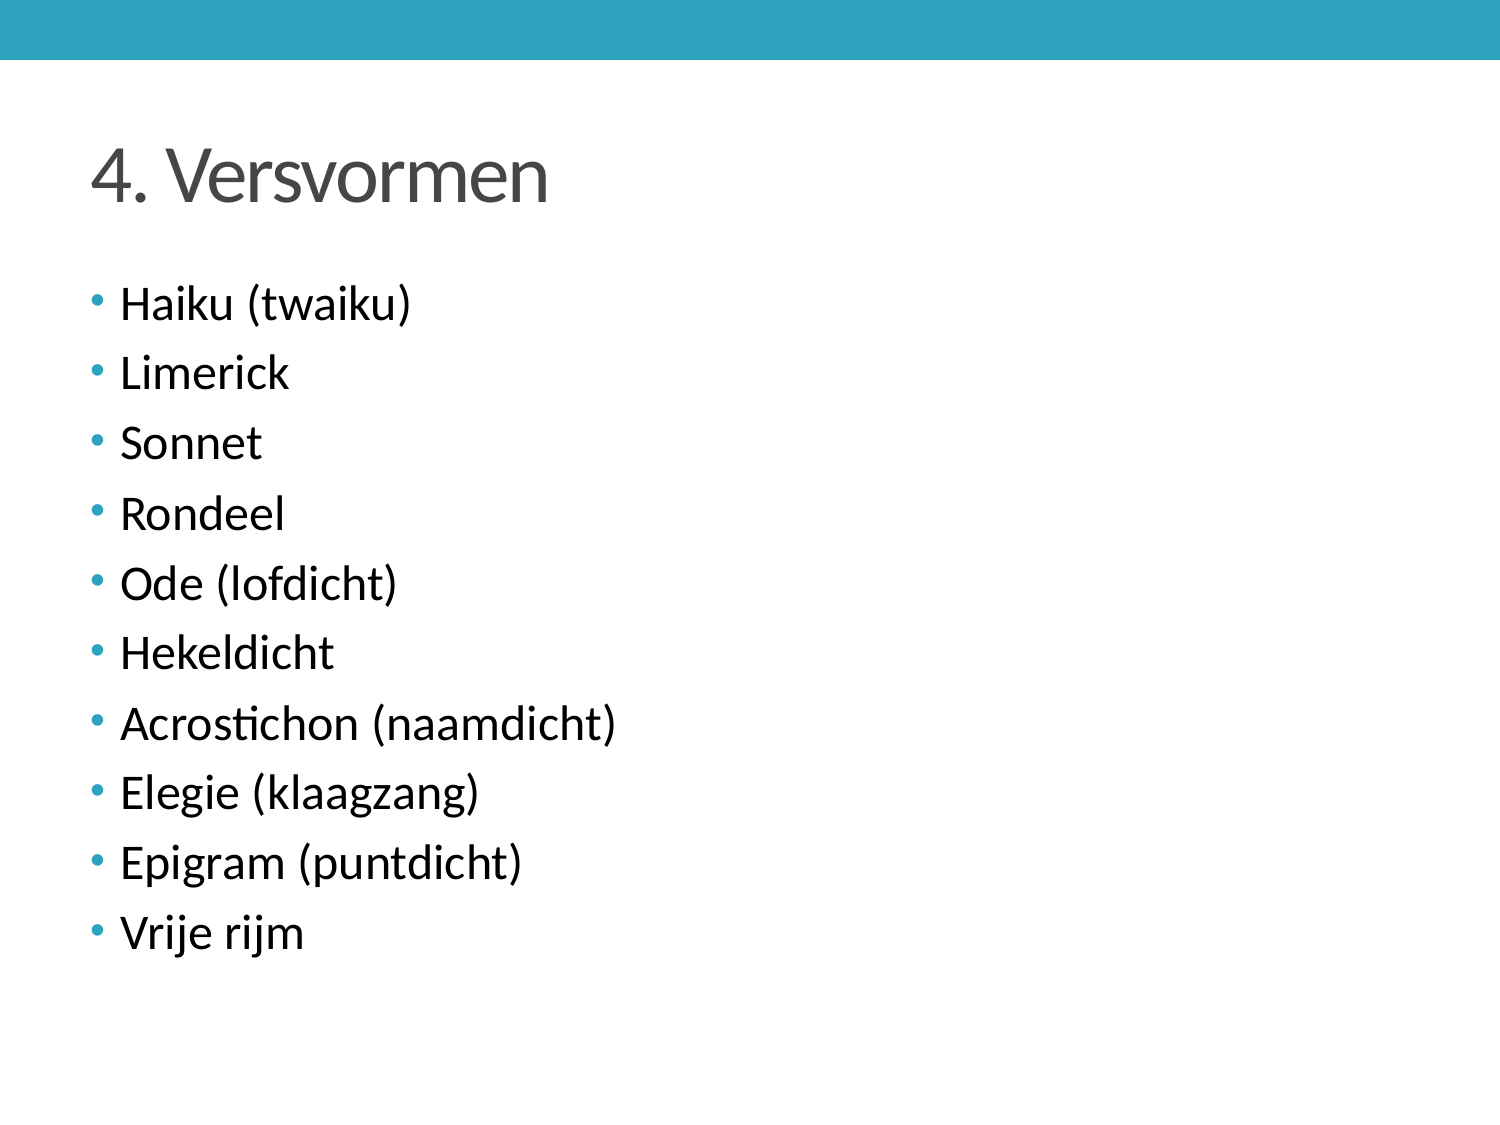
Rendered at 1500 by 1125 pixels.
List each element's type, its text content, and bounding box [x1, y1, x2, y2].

title 4. Versvormen [75, 87, 1425, 250]
list Haiku (twaiku) Limerick Sonnet Rondeel Ode (lofdicht) Hekeldicht Acrostichon (naamdicht) Elegie (klaagzang) Epigram (puntdicht) Vrije rijm [75, 262, 1425, 1063]
